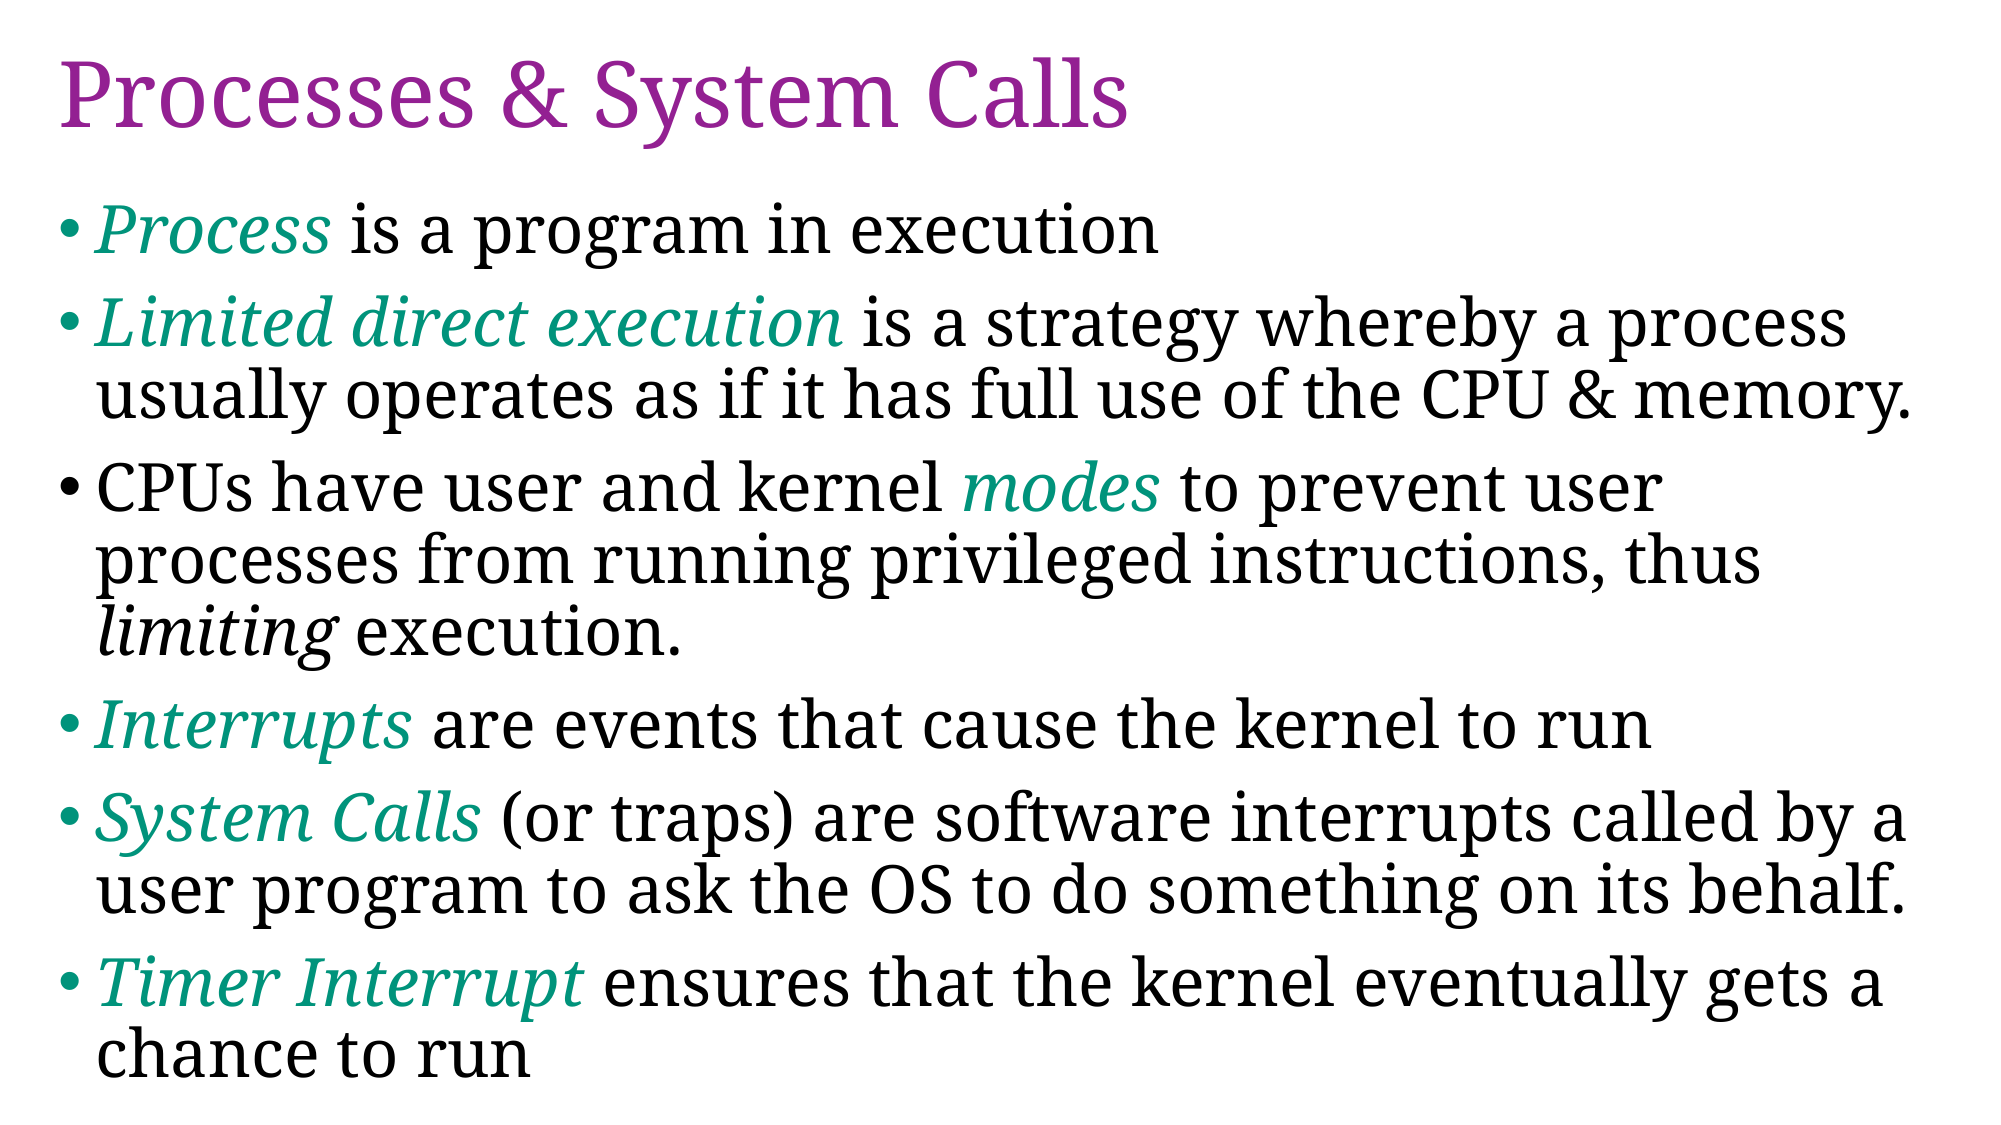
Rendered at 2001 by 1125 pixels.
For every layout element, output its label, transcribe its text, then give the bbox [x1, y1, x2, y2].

list Process is a program in execution Limited direct execution is a strategy whereby a process usually operates as if it has full use of the CPU & memory. CPUs have user and kernel modes to prevent user processes from running privileged instructions, thus limiting execution. Interrupts are events that cause the kernel to run System Calls (or traps) are software interrupts called by a user program to ask the OS to do something on its behalf. Timer Interrupt ensures that the kernel eventually gets a chance to run [43, 188, 1953, 1106]
title Processes & System Calls [43, 25, 1953, 171]
